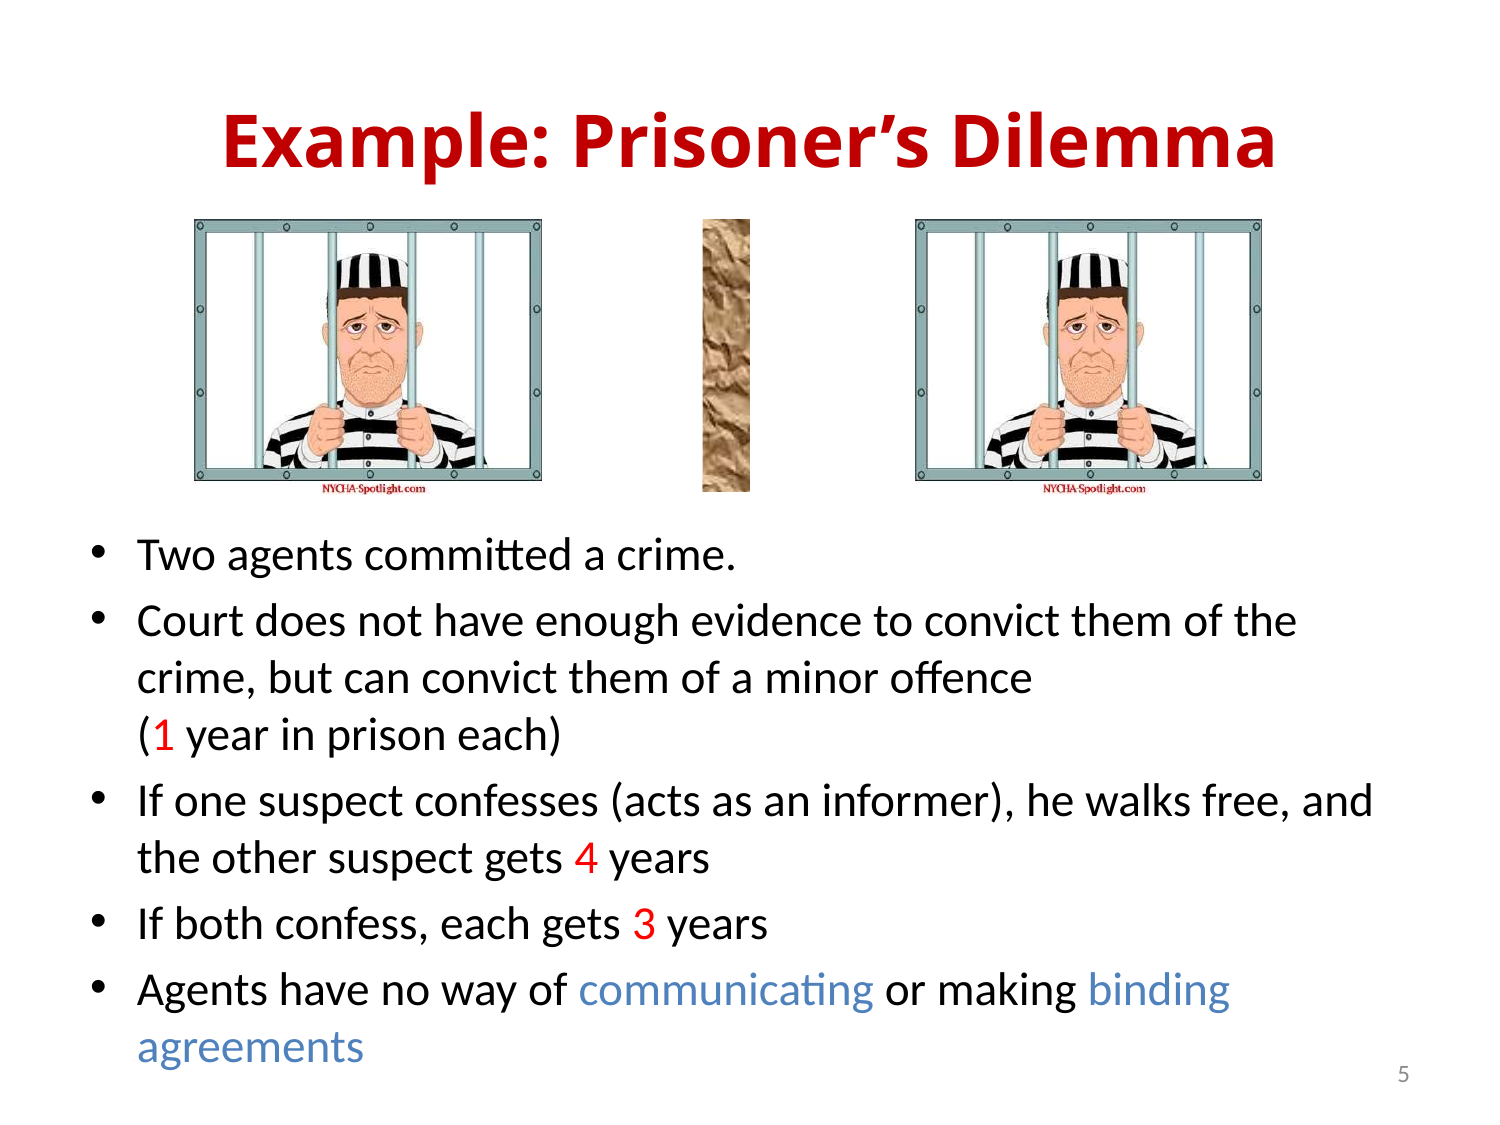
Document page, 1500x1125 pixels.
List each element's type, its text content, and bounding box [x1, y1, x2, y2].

text_box [701, 218, 752, 494]
slide_number 5 [1074, 1042, 1425, 1103]
title Example: Prisoner’s Dilemma [75, 45, 1425, 233]
list Two agents committed a crime. Court does not have enough evidence to convict them of the crime, but can convict them of a minor offence (1 year in prison each) If one suspect confesses (acts as an informer), he walks free, and the other suspect gets 4 years If both confess, each gets 3 years Agents have no way of communicating or making binding agreements [75, 515, 1425, 1084]
picture [915, 219, 1262, 495]
picture [194, 219, 542, 495]
